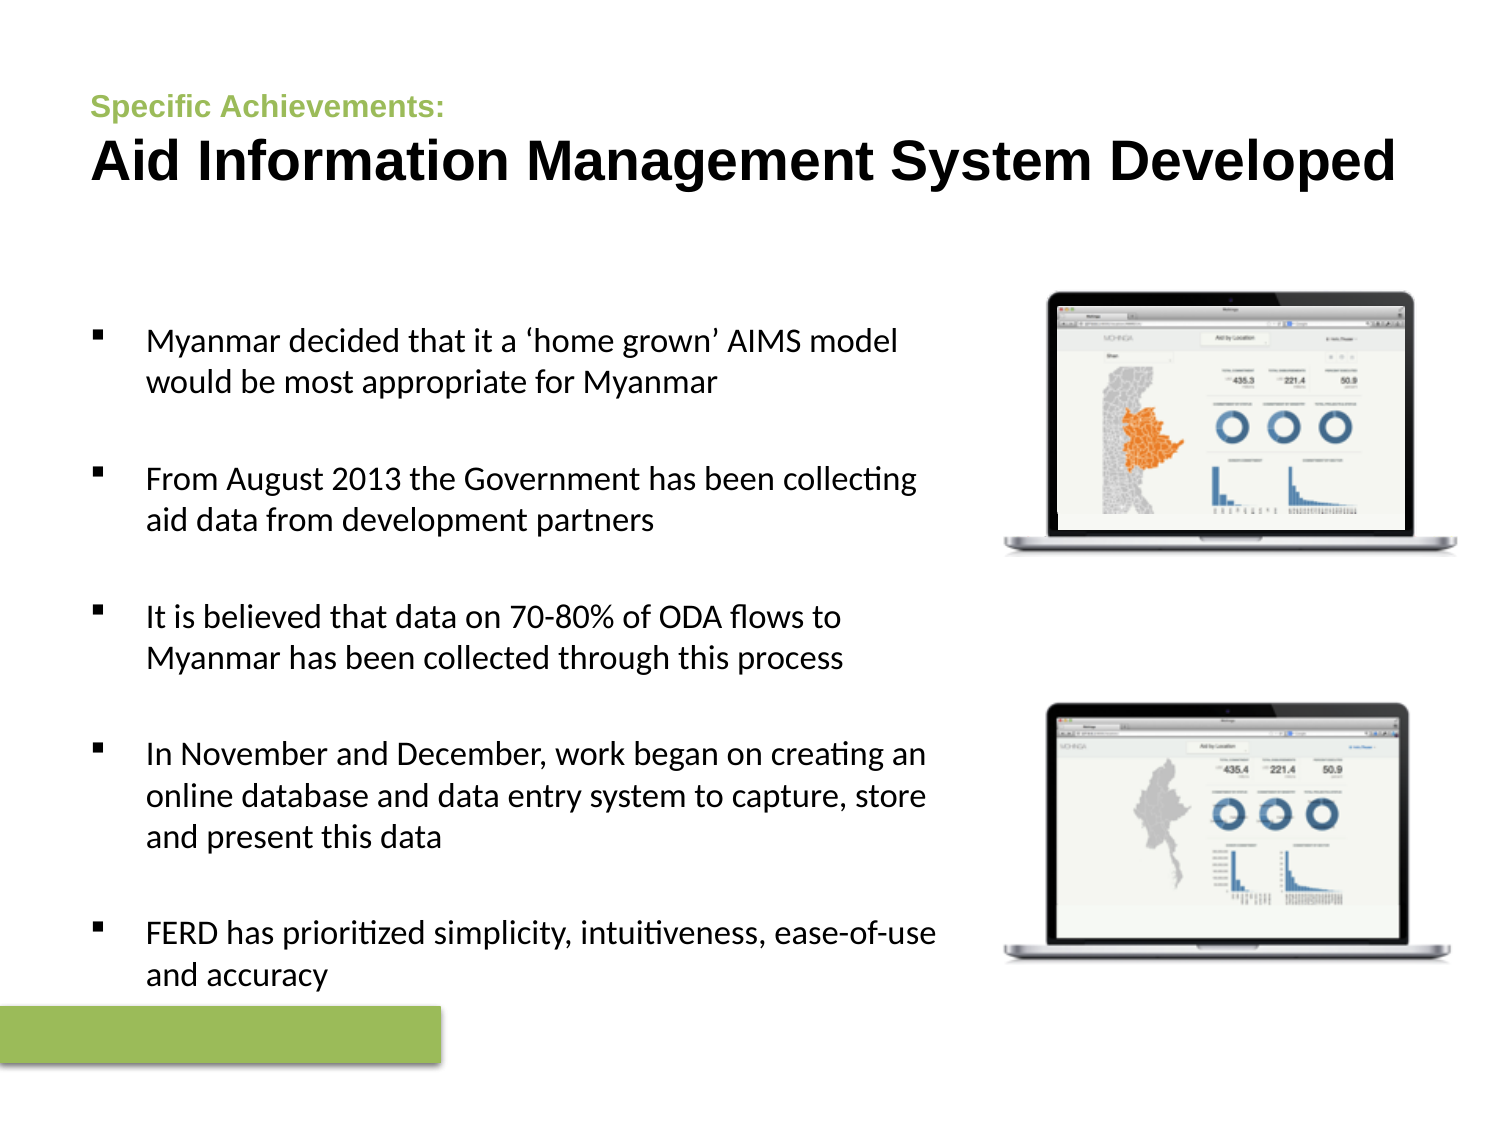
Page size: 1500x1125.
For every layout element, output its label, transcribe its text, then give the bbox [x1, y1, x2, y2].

text_box [0, 1006, 441, 1063]
title Specific Achievements: Aid Information Management System Developed [75, 45, 1425, 233]
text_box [1001, 285, 1462, 557]
list Myanmar decided that it a ‘home grown’ AIMS model would be most appropriate for Myanmar From August 2013 the Government has been collecting aid data from development partners It is believed that data on 70-80% of ODA flows to Myanmar has been collected through this process In November and December, work began on creating an online database and data entry system to capture, store and present this data FERD has prioritized simplicity, intuitiveness, ease-of-use and accuracy [75, 262, 965, 1005]
picture [993, 689, 1462, 969]
